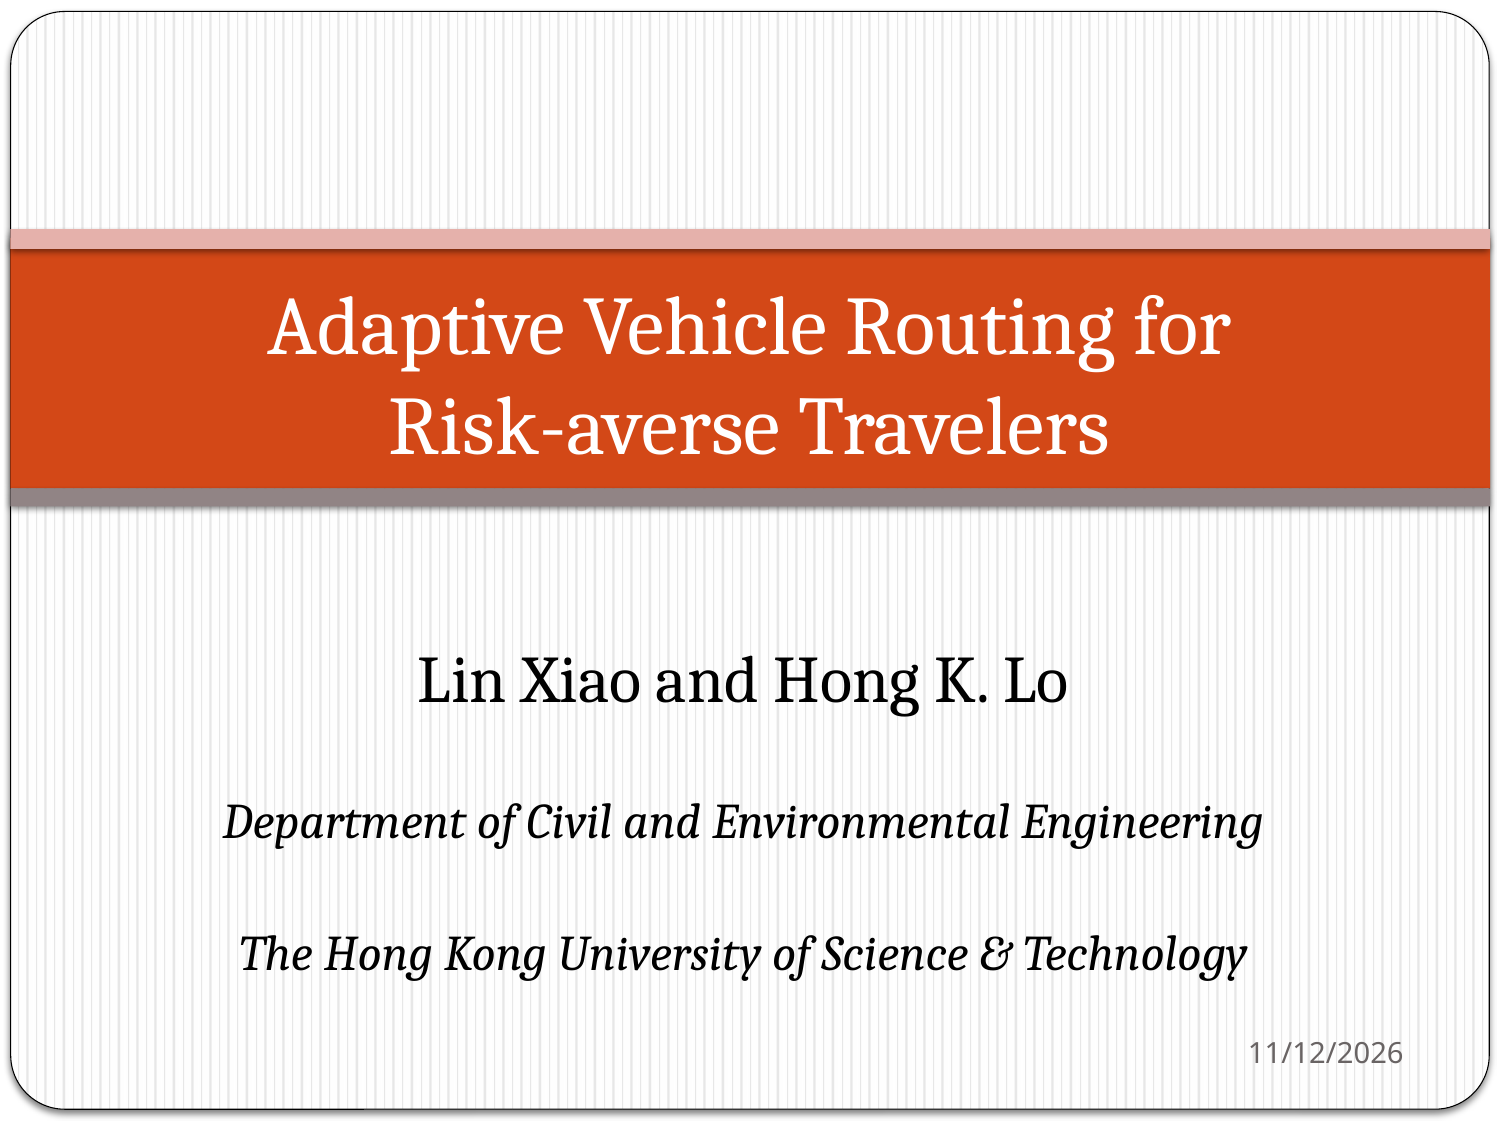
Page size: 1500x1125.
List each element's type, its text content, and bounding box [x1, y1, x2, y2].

subtitle Lin Xiao and Hong K. Lo Department of Civil and Environmental Engineering The Hong Kong University of Science & Technology [137, 637, 1350, 1000]
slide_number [1012, 1015, 1419, 1094]
title Adaptive Vehicle Routing for Risk-averse Travelers [62, 249, 1438, 500]
